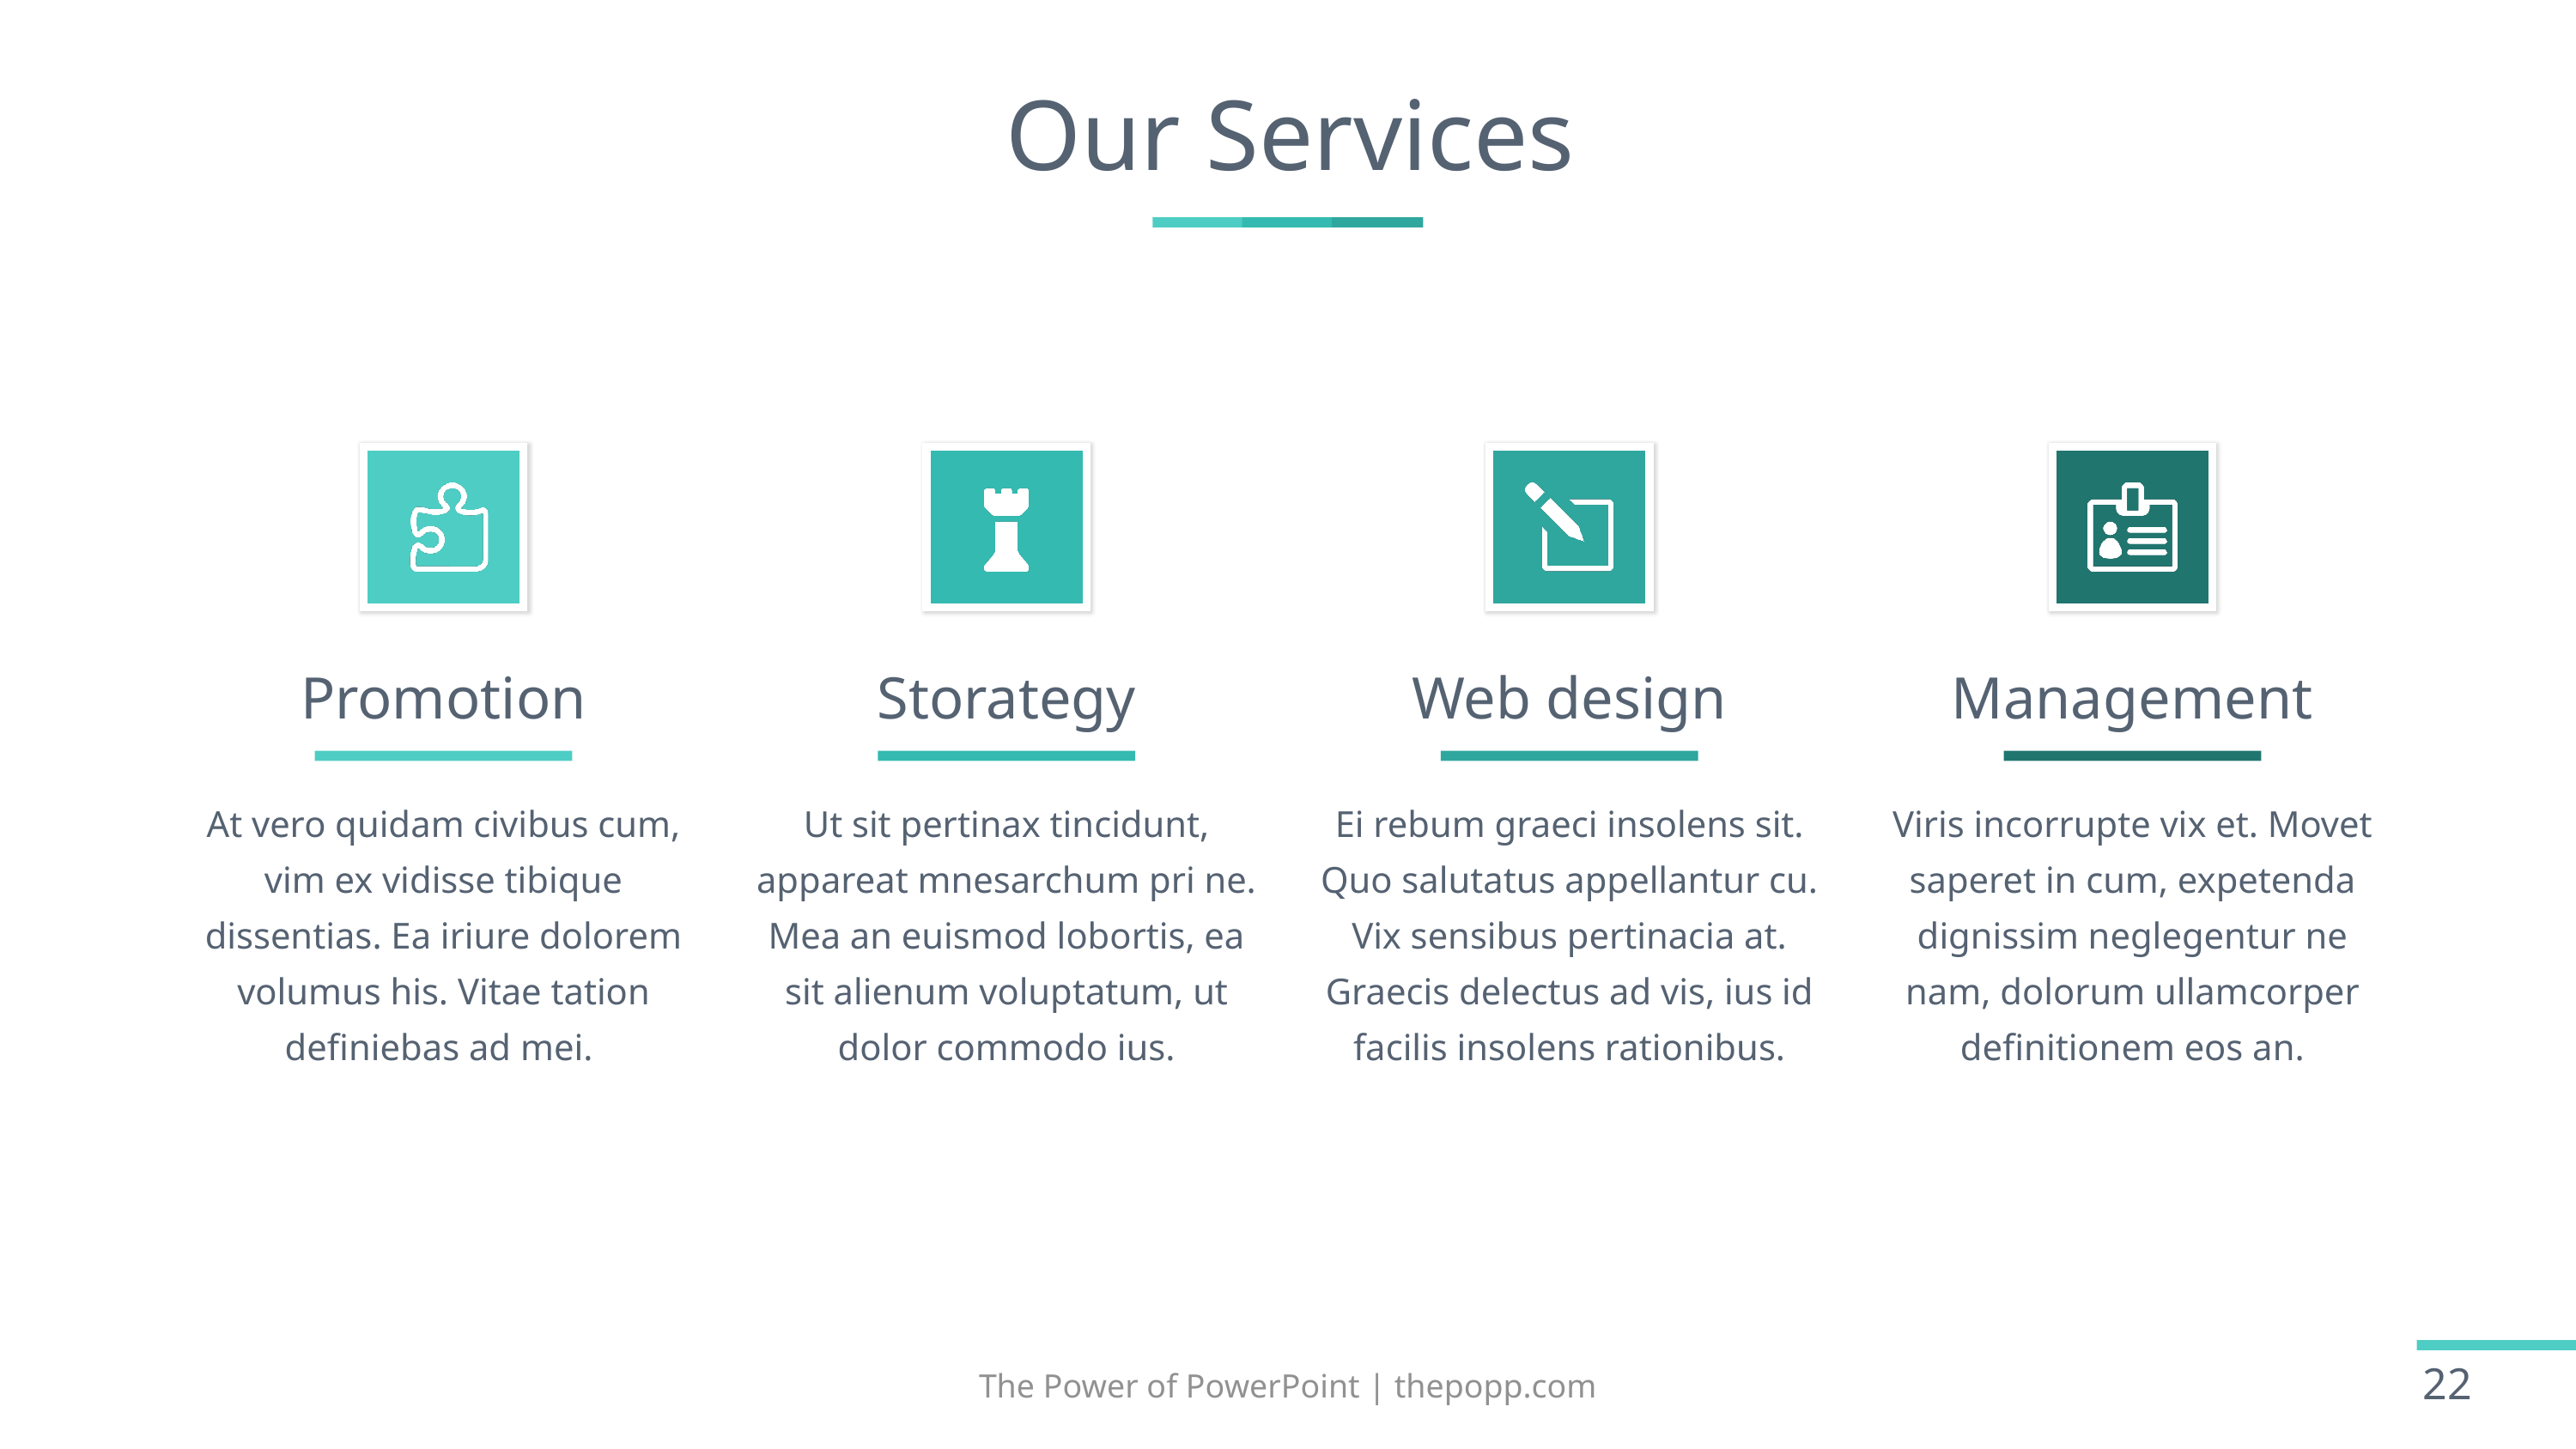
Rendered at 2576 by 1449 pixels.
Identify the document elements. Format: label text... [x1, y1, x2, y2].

list Web design [1305, 643, 1833, 749]
list Ut sit pertinax tincidunt, appareat mnesarchum pri ne. Mea an euismod lobortis, ea sit alienum voluptatum, ut dolor commodo ius. [743, 782, 1271, 1132]
title Our Services [69, 49, 2512, 230]
footer The Power of PowerPoint | thepopp.com [853, 1349, 1723, 1427]
picture [962, 482, 1051, 572]
picture [398, 482, 489, 572]
list Viris incorrupte vix et. Movet saperet in cum, expetenda dignissim neglegentur ne nam, dolorum ullamcorper definitionem eos an. [1868, 782, 2397, 1132]
list Promotion [179, 643, 708, 749]
picture [2087, 482, 2178, 572]
picture [1525, 482, 1614, 572]
slide_number 22 [2409, 1351, 2576, 1421]
list Ei rebum graeci insolens sit. Quo salutatus appellantur cu. Vix sensibus pertinacia at. Graecis delectus ad vis, ius id facilis insolens rationibus. [1305, 782, 1833, 1132]
list Management [1868, 643, 2397, 749]
list At vero quidam civibus cum, vim ex vidisse tibique dissentias. Ea iriure dolorem volumus his. Vitae tation definiebas ad mei. [179, 782, 708, 1132]
list Storategy [743, 643, 1271, 749]
